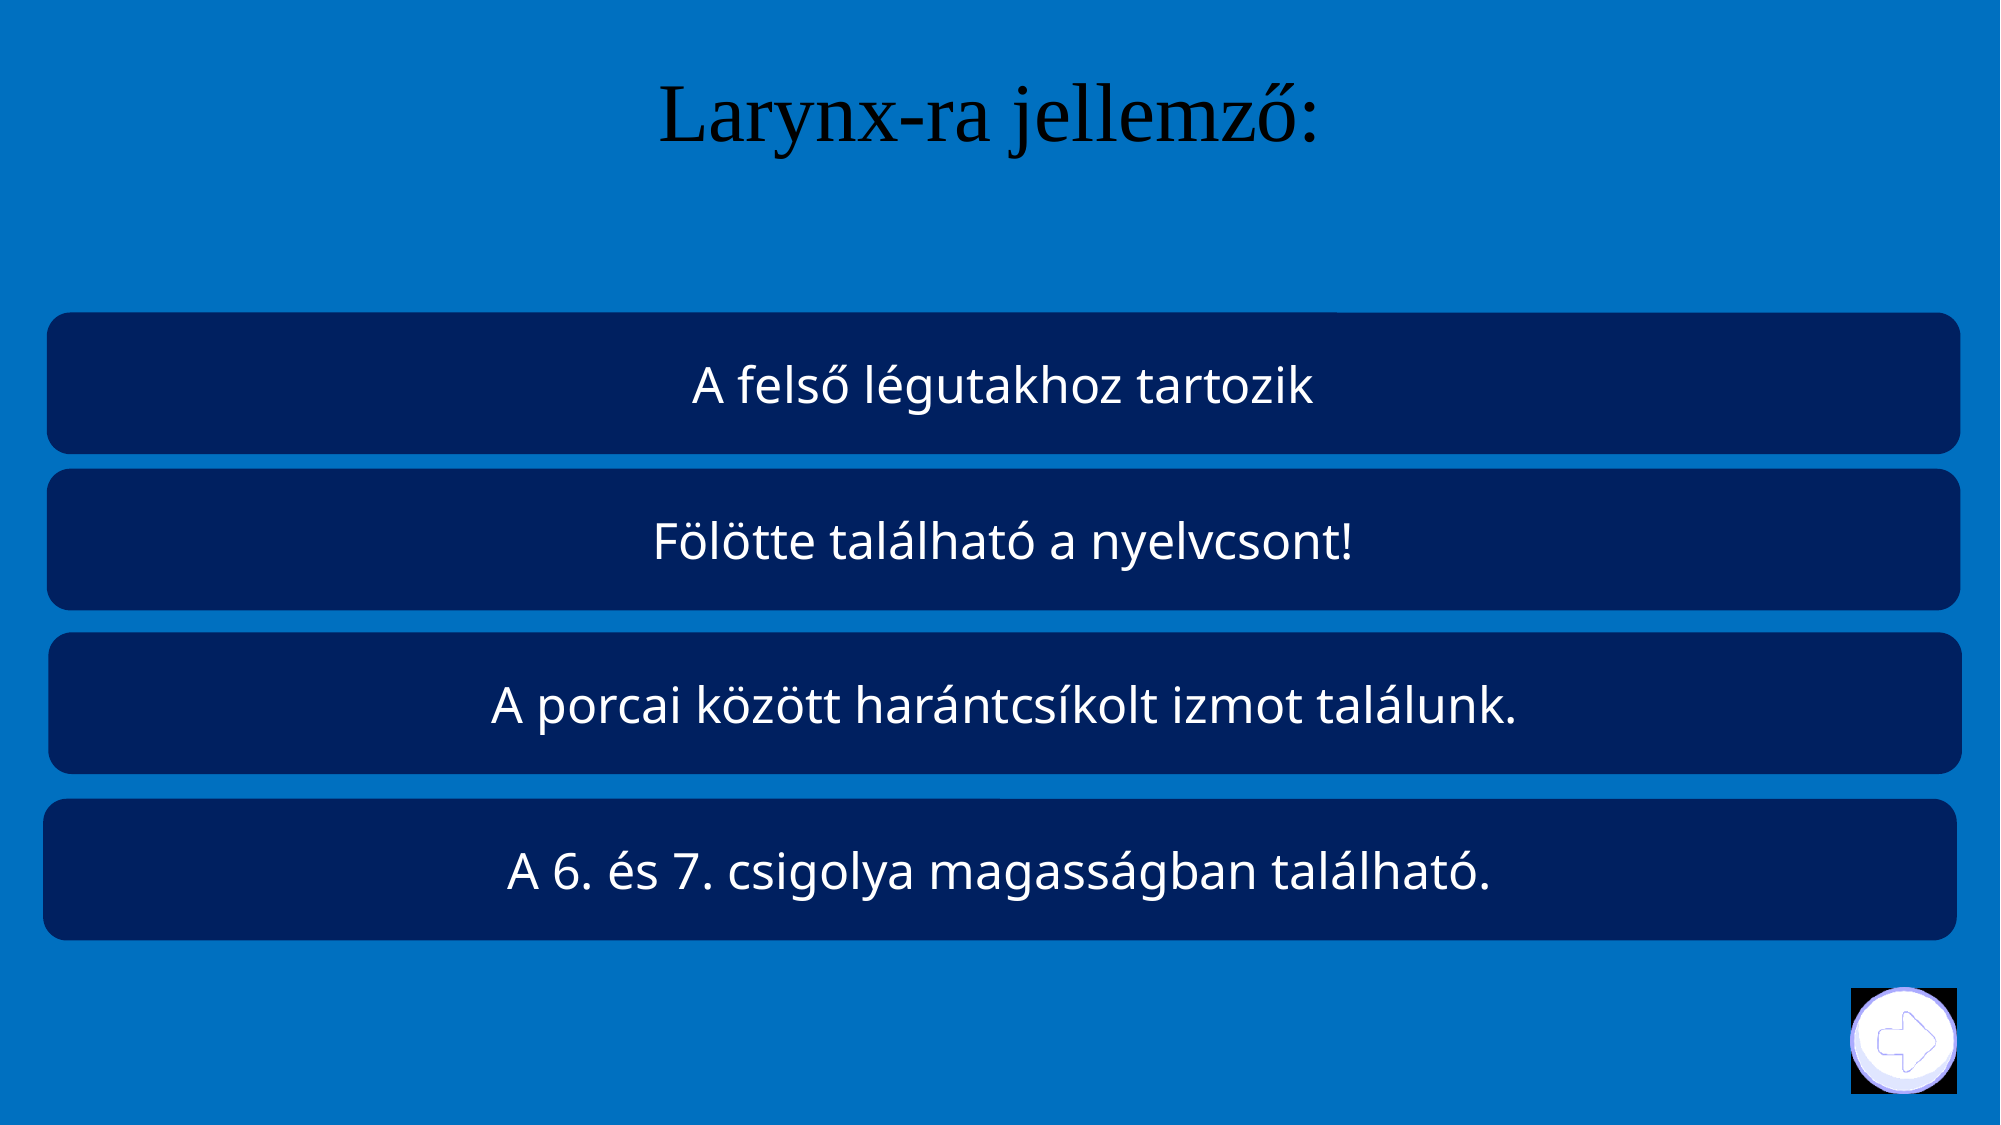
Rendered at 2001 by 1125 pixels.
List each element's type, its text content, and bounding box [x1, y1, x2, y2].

text_box A 6. és 7. csigolya magasságban található. [43, 798, 1957, 941]
picture [1850, 987, 1957, 1095]
text_box Fölötte található a nyelvcsont! [46, 468, 1961, 611]
text_box A felső légutakhoz tartozik [46, 312, 1961, 455]
text_box A porcai között harántcsíkolt izmot találunk. [48, 632, 1962, 775]
text_box Larynx-ra jellemző: [46, 31, 1956, 186]
